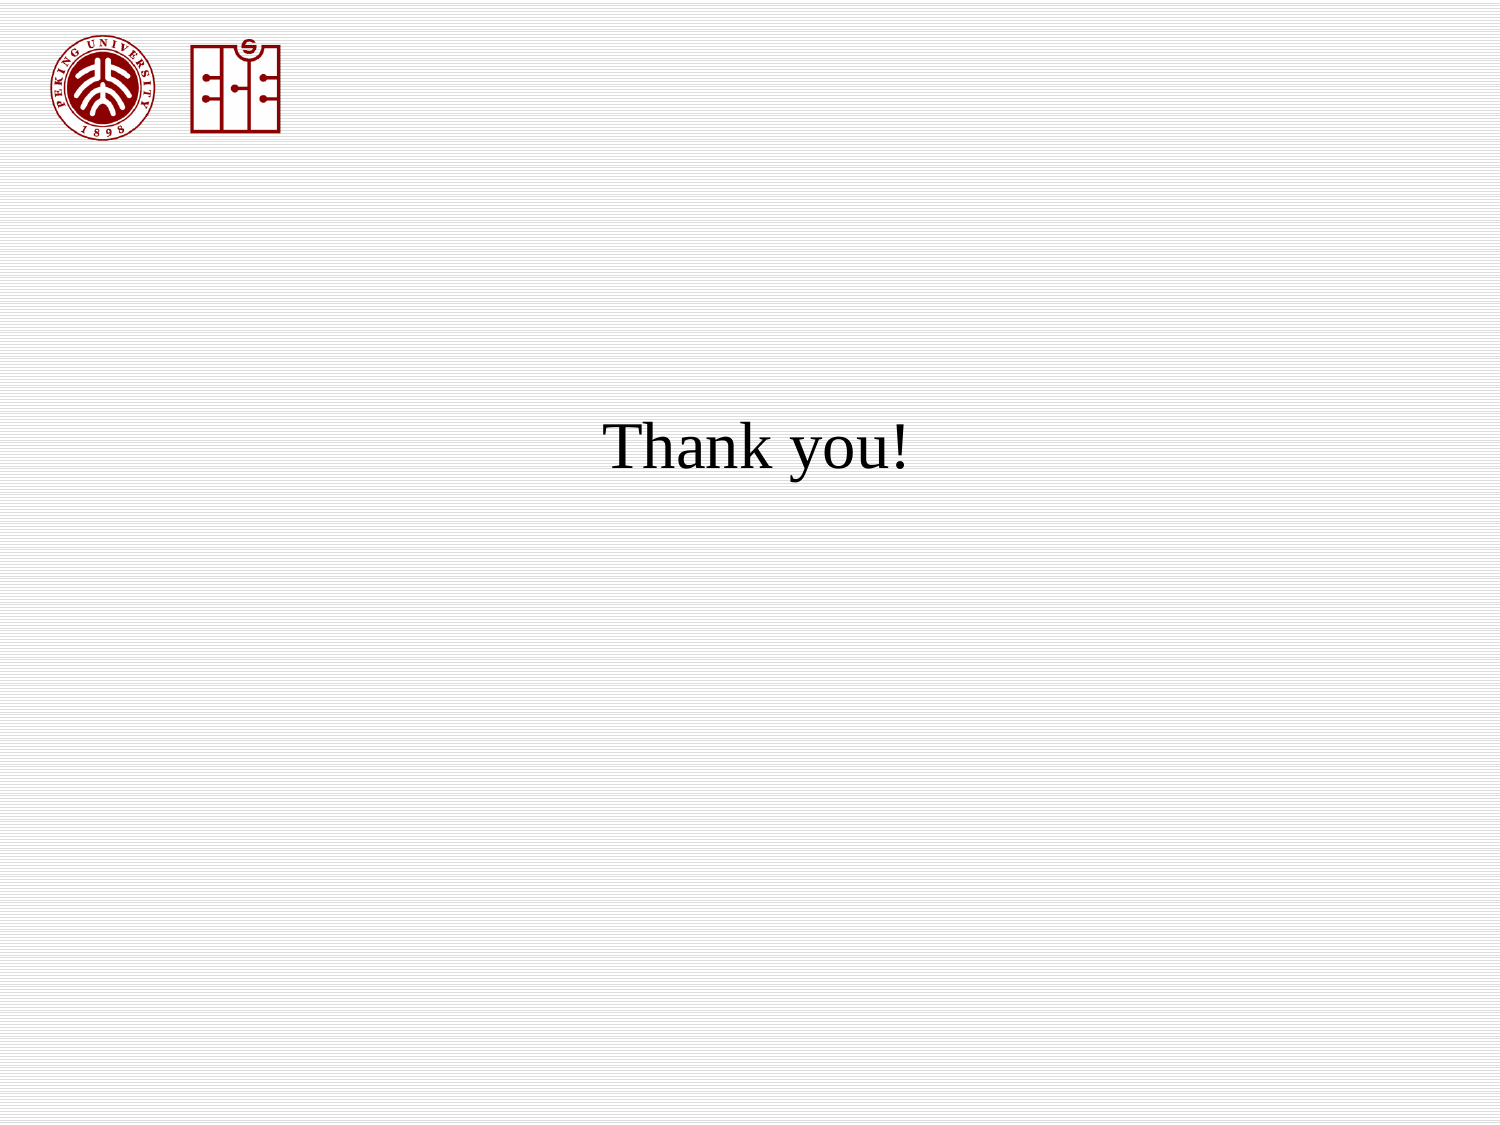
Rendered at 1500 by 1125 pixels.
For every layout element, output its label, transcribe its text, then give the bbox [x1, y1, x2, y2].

text_box [102, 104, 1377, 231]
text_box [111, 179, 1387, 321]
text_box Thank you! [48, 327, 1467, 557]
picture [48, 33, 283, 142]
